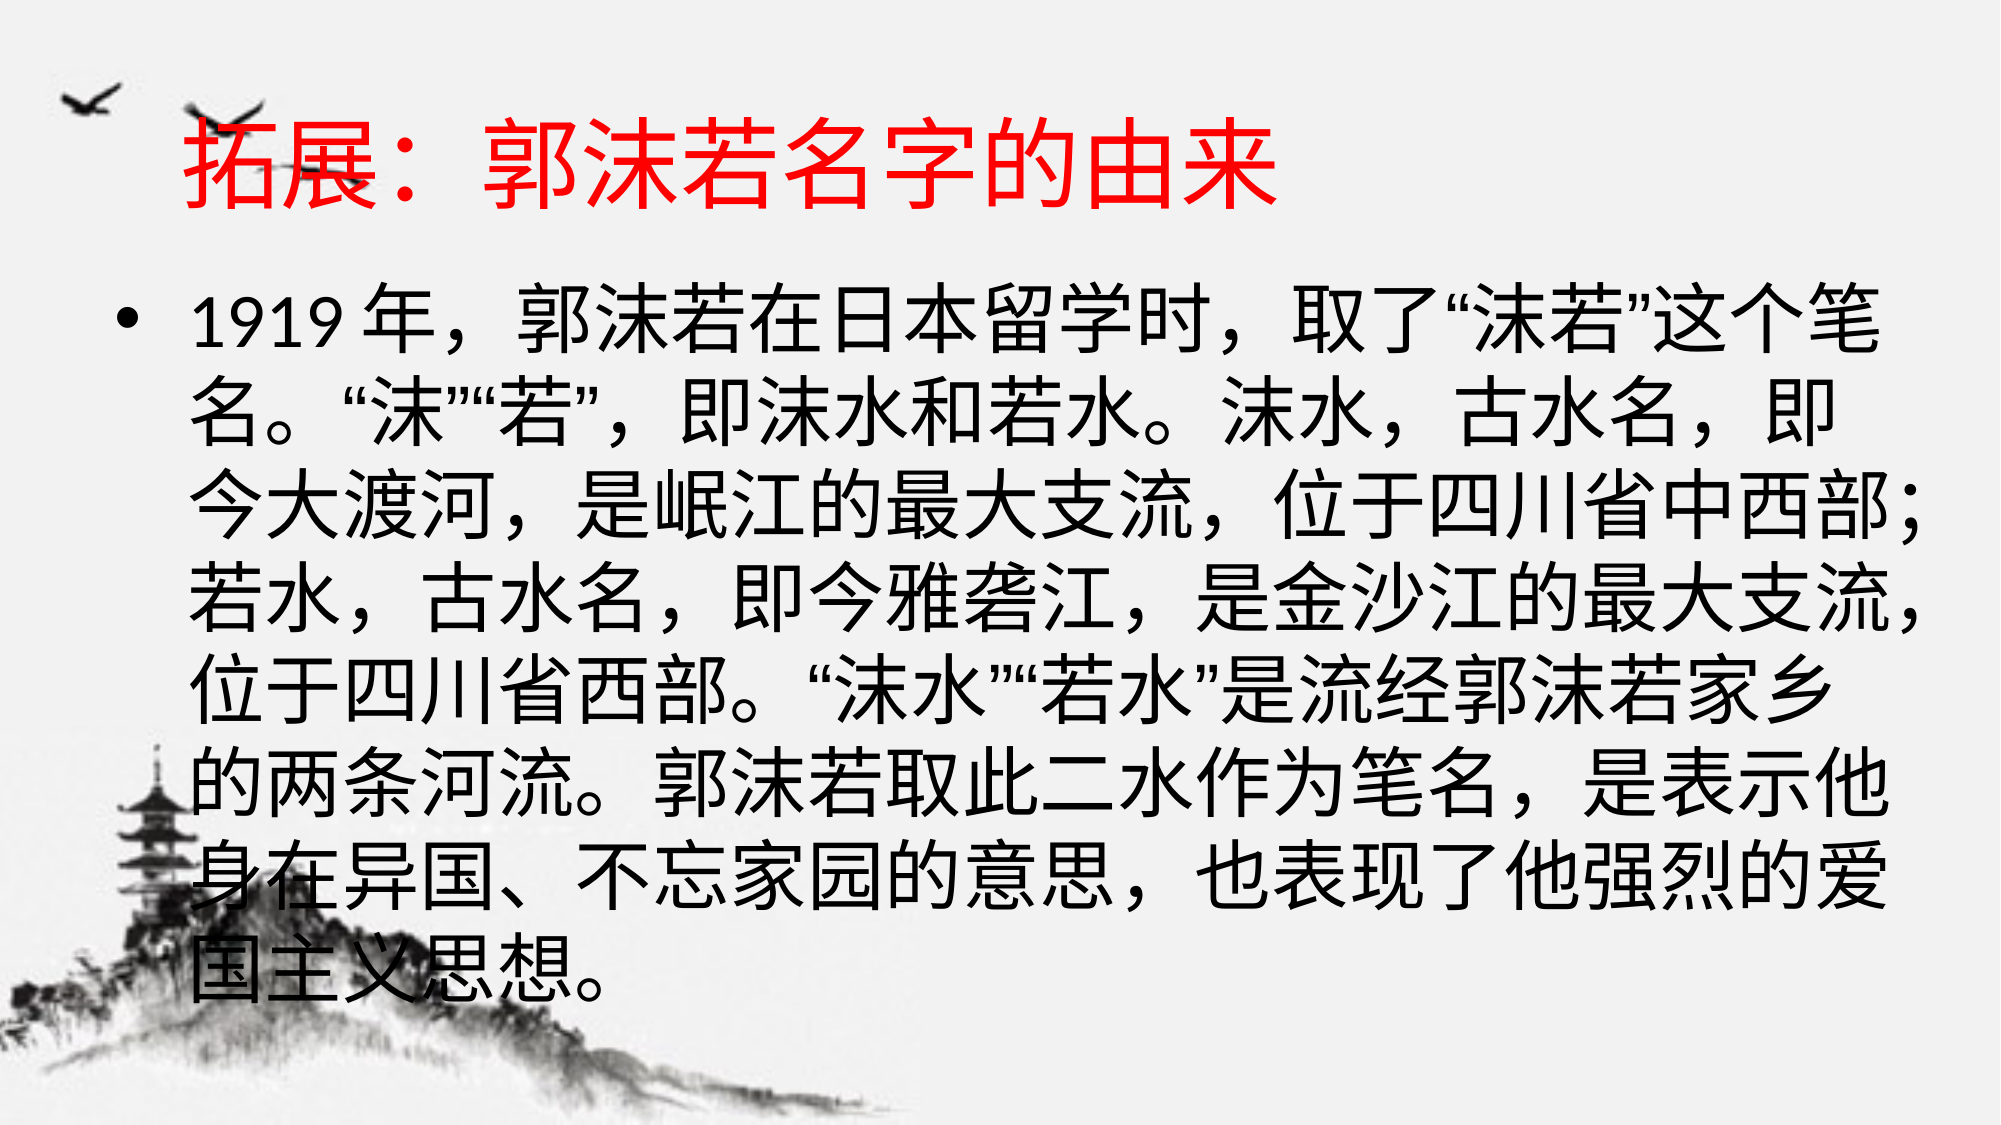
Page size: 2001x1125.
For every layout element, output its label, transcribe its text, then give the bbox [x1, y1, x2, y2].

list 1919年，郭沫若在日本留学时，取了“沫若”这个笔名。“沫”“若”，即沫水和若水。沫水，古水名，即今大渡河，是岷江的最大支流，位于四川省中西部；若水，古水名，即今雅砻江，是金沙江的最大支流，位于四川省西部。“沫水”“若水”是流经郭沫若家乡的两条河流。郭沫若取此二水作为笔名，是表示他身在异国、不忘家园的意思，也表现了他强烈的爱国主义思想。 [99, 262, 1916, 1029]
title 拓展：郭沫若名字的由来 [0, 61, 1488, 263]
picture [0, 0, 2001, 1125]
